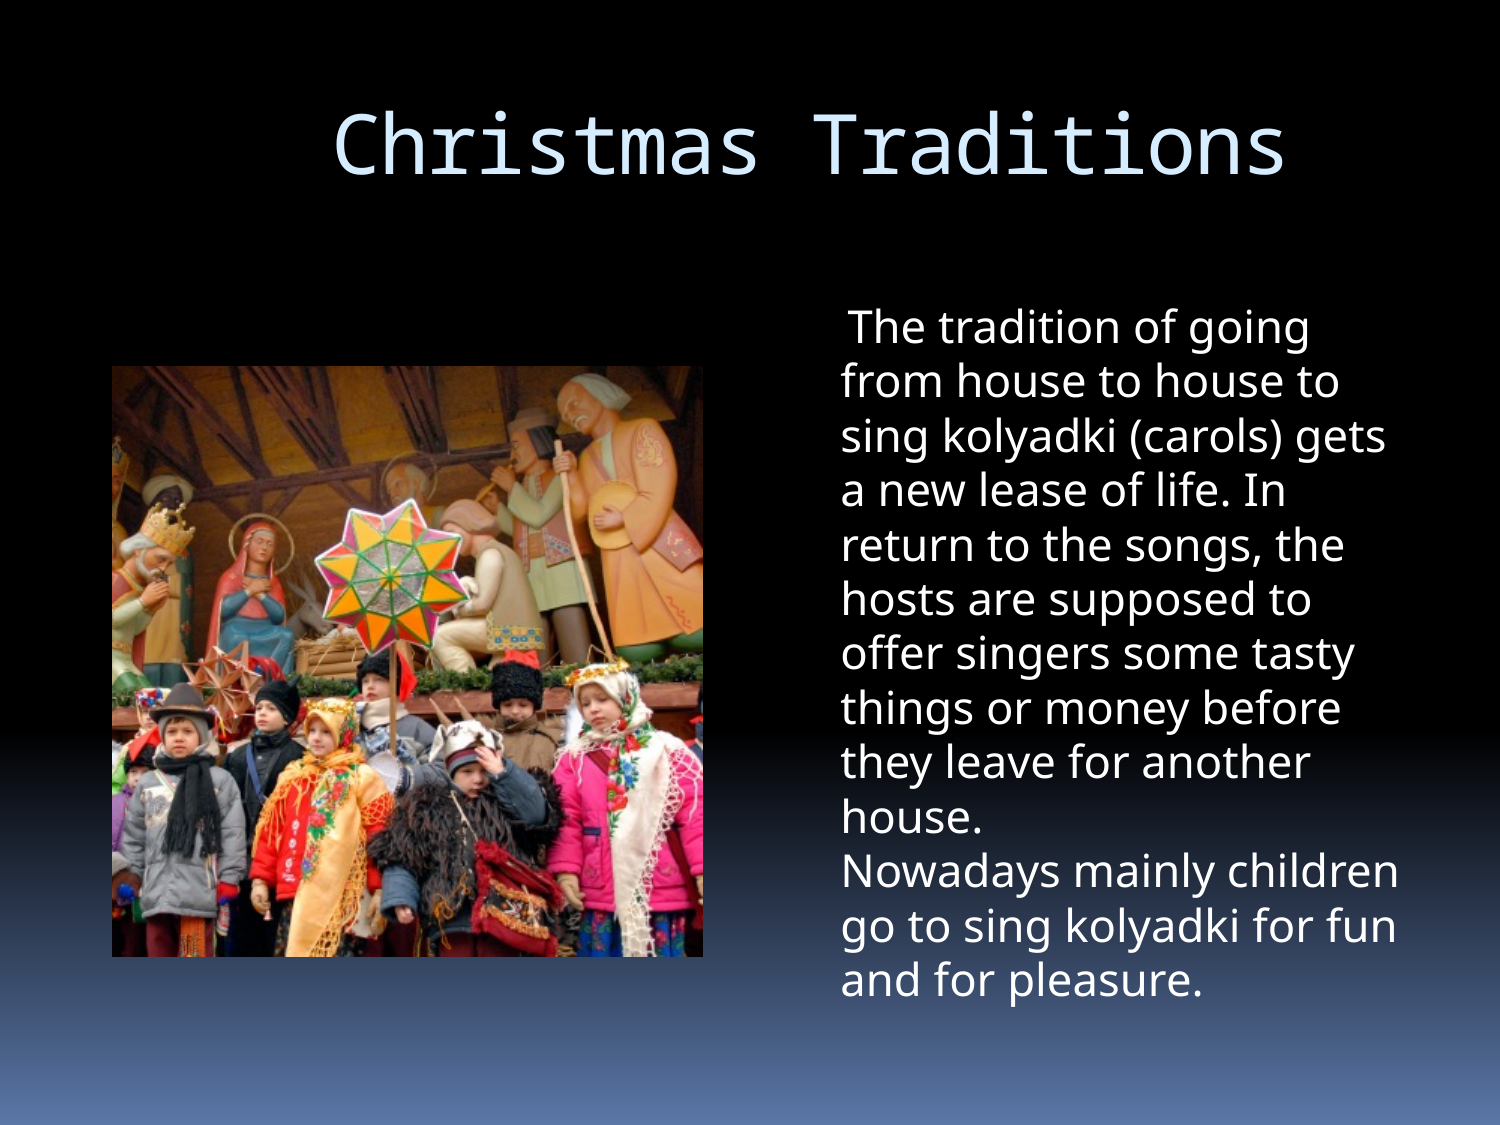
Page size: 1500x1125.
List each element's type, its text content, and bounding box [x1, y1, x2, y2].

list The tradition of going from house to house to sing kolyadki (carols) gets a new lease of life. In return to the songs, the hosts are supposed to offer singers some tasty things or money before they leave for another house. Nowadays mainly children go to sing kolyadki for fun and for pleasure. [763, 290, 1427, 1033]
title Christmas Traditions [75, 83, 1425, 234]
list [111, 365, 704, 958]
